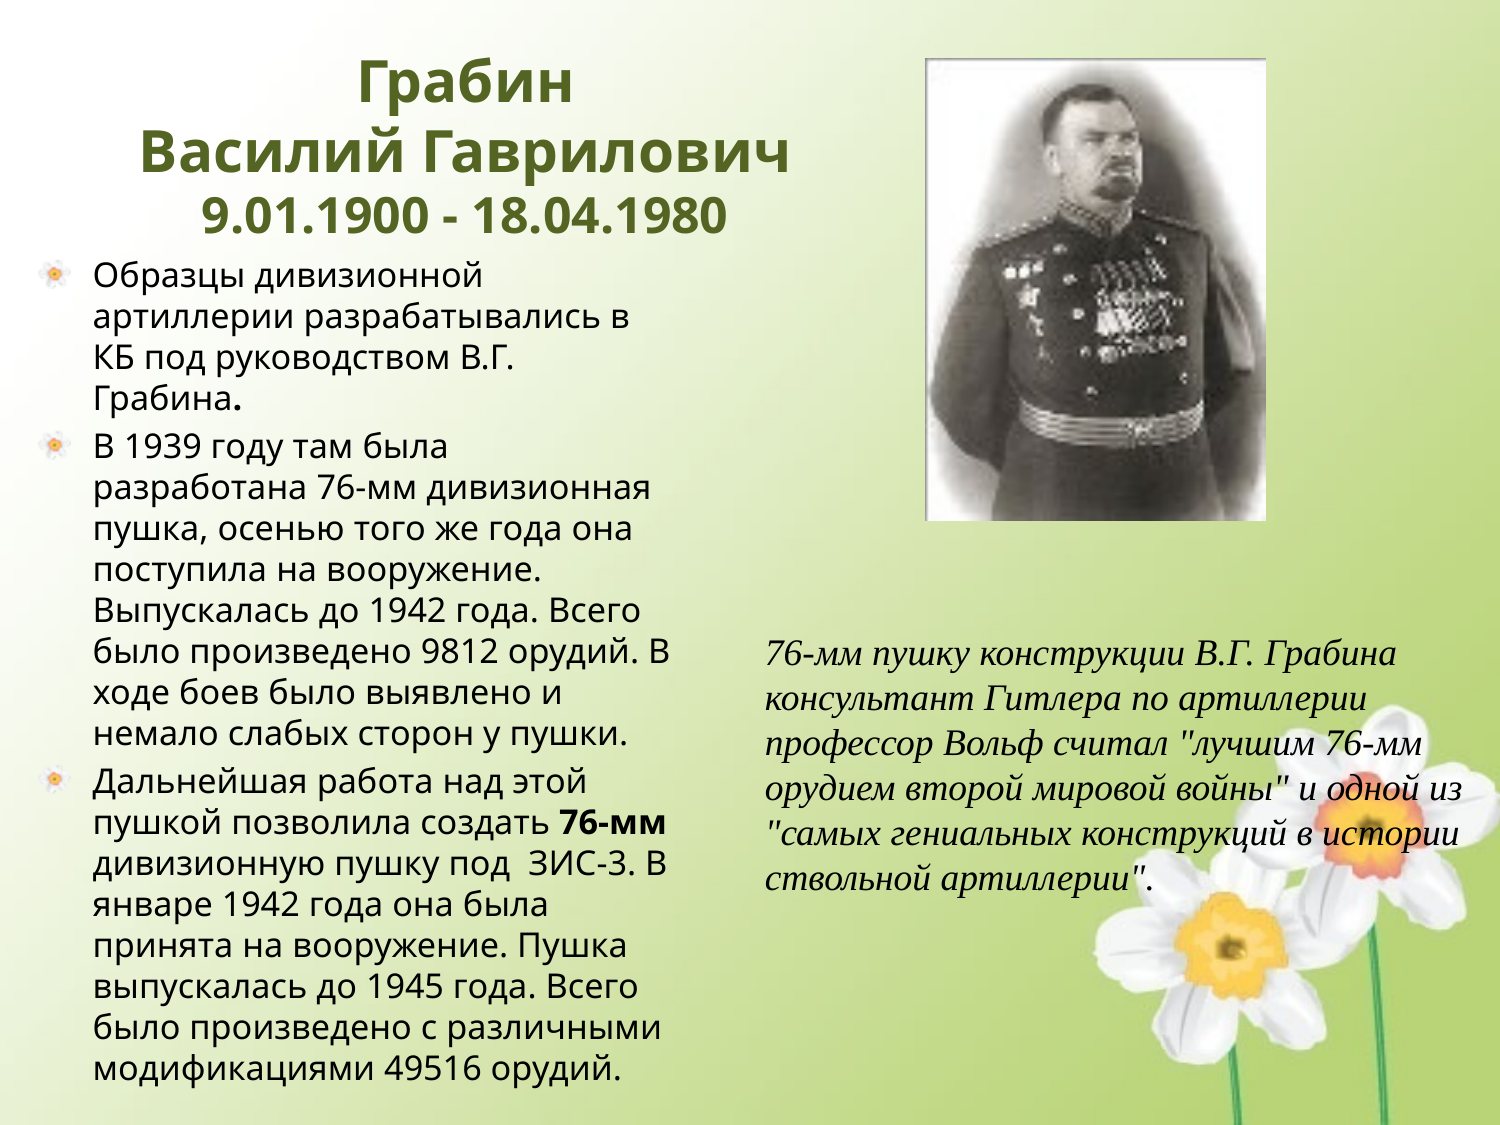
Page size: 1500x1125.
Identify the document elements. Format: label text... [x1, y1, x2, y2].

list Образцы дивизионной артиллерии разрабатывались в КБ под руководством В.Г. Грабина. В 1939 году там была разработана 76-мм дивизионная пушка, осенью того же года она поступила на вооружение. Выпускалась до 1942 года. Всего было произведено 9812 орудий. В ходе боев было выявлено и немало слабых сторон у пушки. Дальнейшая работа над этой пушкой позволила создать 76-мм дивизионную пушку под ЗИС-3. В январе 1942 года она была принята на вооружение. Пушка выпускалась до 1945 года. Всего было произведено с различными модификациями 49516 орудий. [23, 246, 686, 1125]
text_box 76-мм пушку конструкции В.Г. Грабина консультант Гитлера по артиллерии профессор Вольф считал "лучшим 76-мм орудием второй мировой войны" и одной из "самых гениальных конструкций в истории ствольной артиллерии". [749, 621, 1500, 906]
picture [38, 764, 71, 794]
title Грабин Василий Гаврилович 9.01.1900 - 18.04.1980 [75, 45, 856, 233]
picture [38, 430, 71, 460]
picture [0, 0, 1500, 1125]
picture [38, 259, 71, 289]
